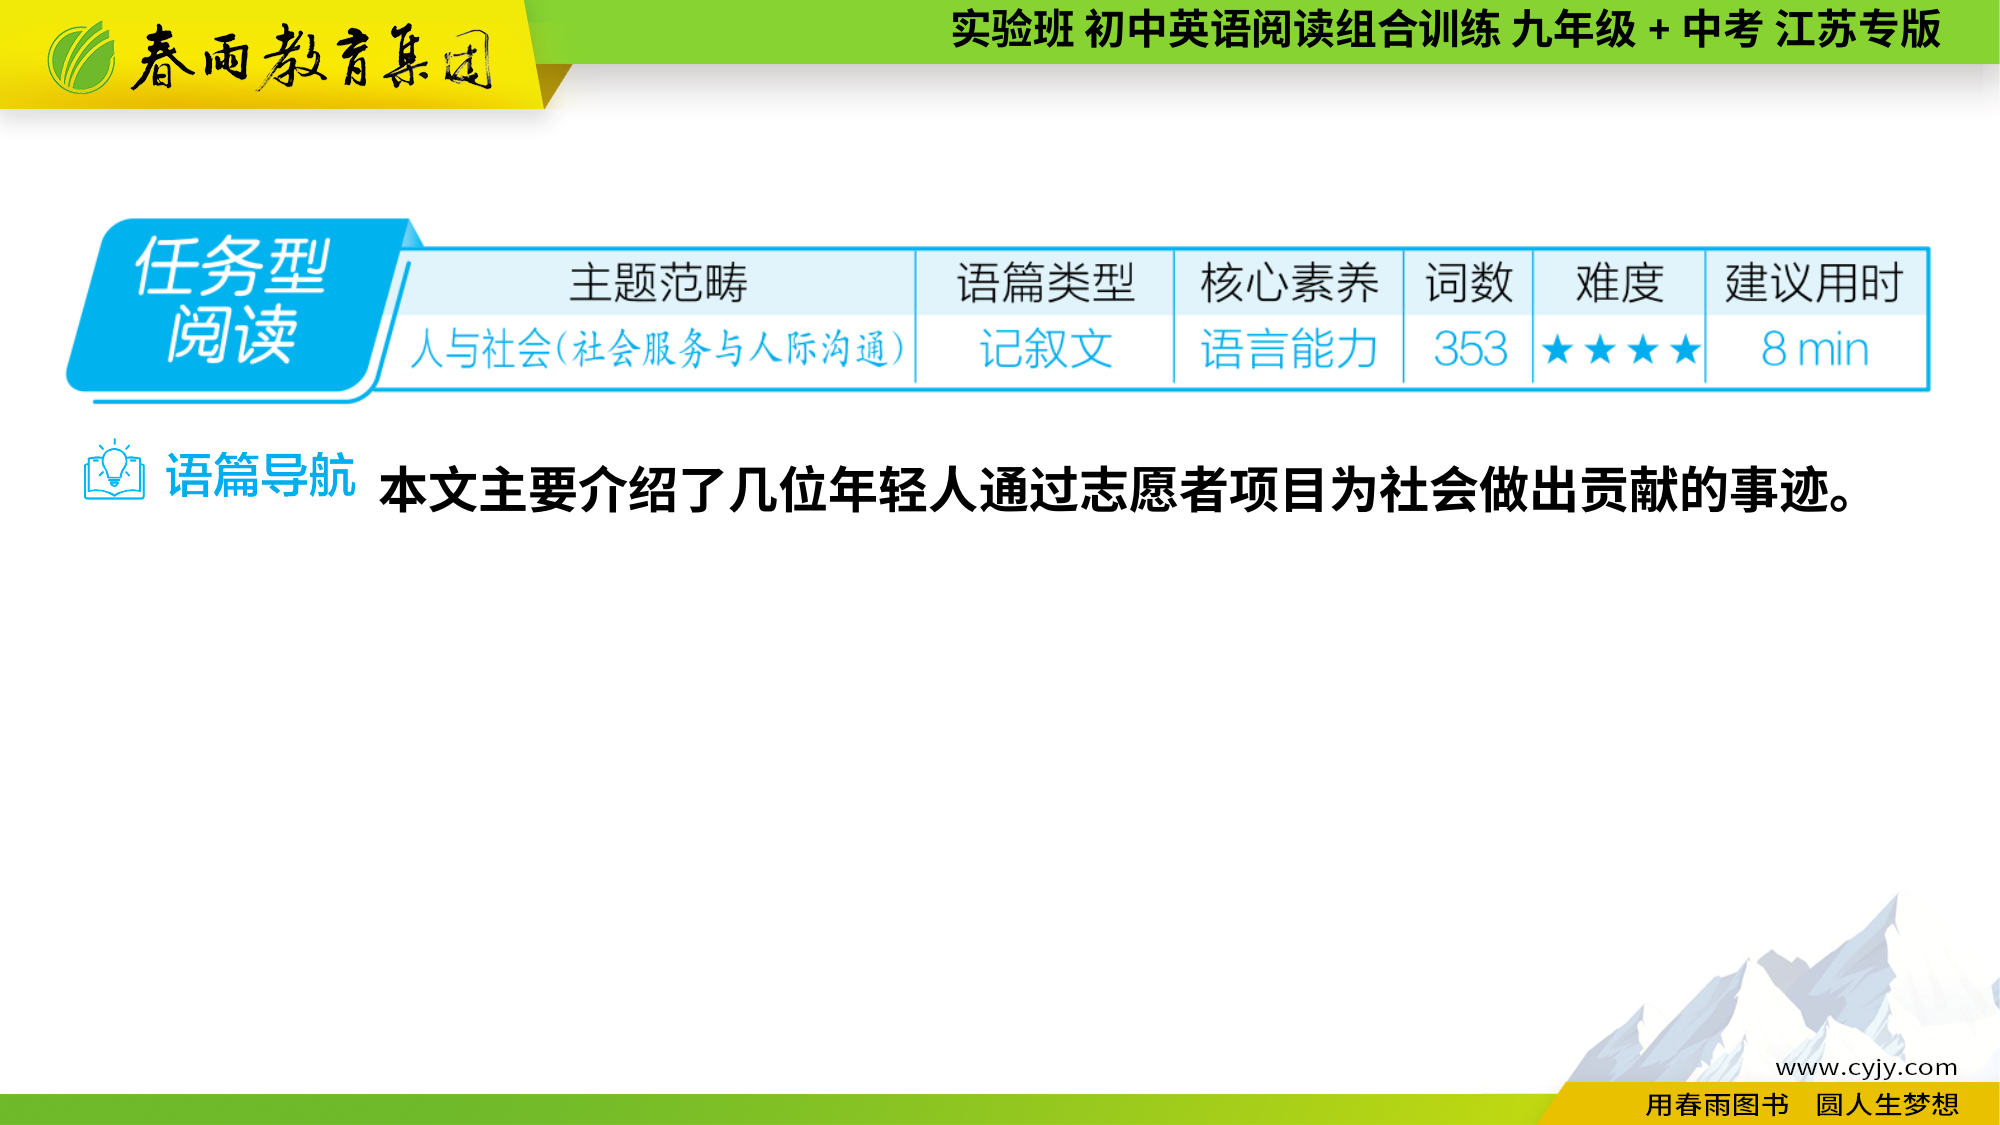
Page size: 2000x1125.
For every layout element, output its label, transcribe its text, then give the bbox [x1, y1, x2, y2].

picture [0, 0, 2000, 1125]
list 本文主要介绍了几位年轻人通过志愿者项目为社会做出贡献的事迹。 [59, 421, 1944, 516]
